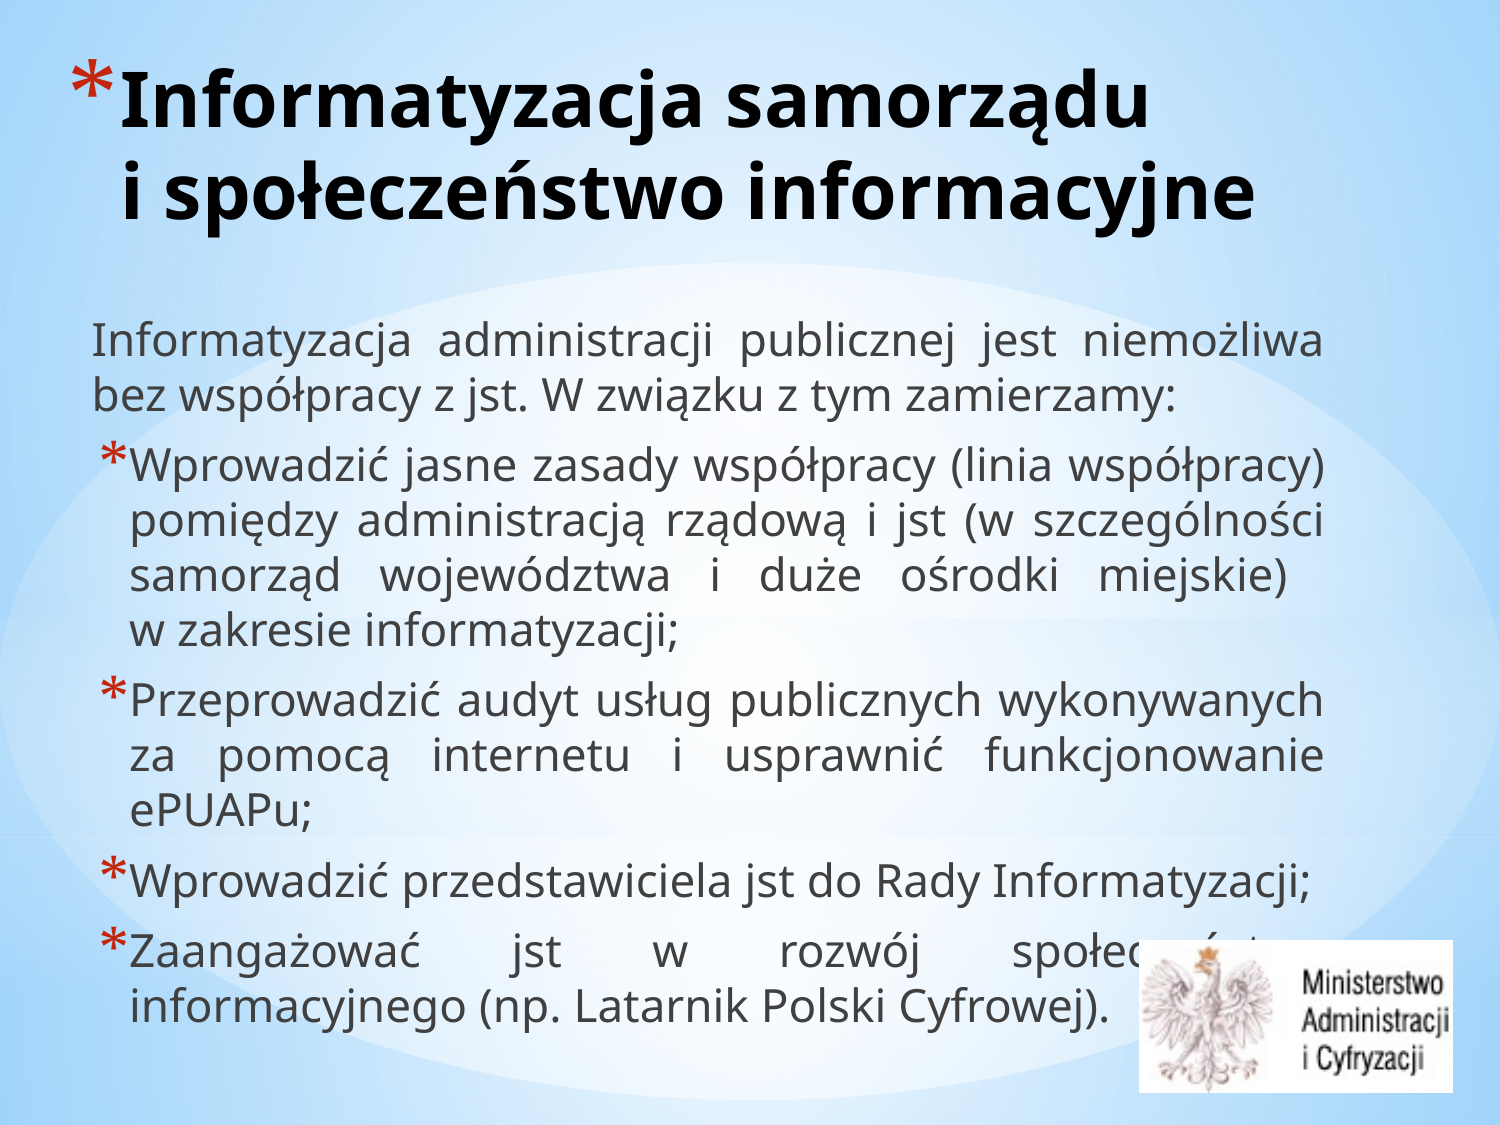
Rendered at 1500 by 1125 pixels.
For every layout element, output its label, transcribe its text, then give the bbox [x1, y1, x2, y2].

list Informatyzacja administracji publicznej jest niemożliwa bez współpracy z jst. W związku z tym zamierzamy: Wprowadzić jasne zasady współpracy (linia współpracy) pomiędzy administracją rządową i jst (w szczególności samorząd województwa i duże ośrodki miejskie) w zakresie informatyzacji; Przeprowadzić audyt usług publicznych wykonywanych za pomocą internetu i usprawnić funkcjonowanie ePUAPu; Wprowadzić przedstawiciela jst do Rady Informatyzacji; Zaangażować jst w rozwój społeczeństwa informacyjnego (np. Latarnik Polski Cyfrowej). [76, 302, 1341, 873]
picture [1139, 940, 1453, 1093]
title Informatyzacja samorządu i społeczeństwo informacyjne [53, 42, 1459, 231]
